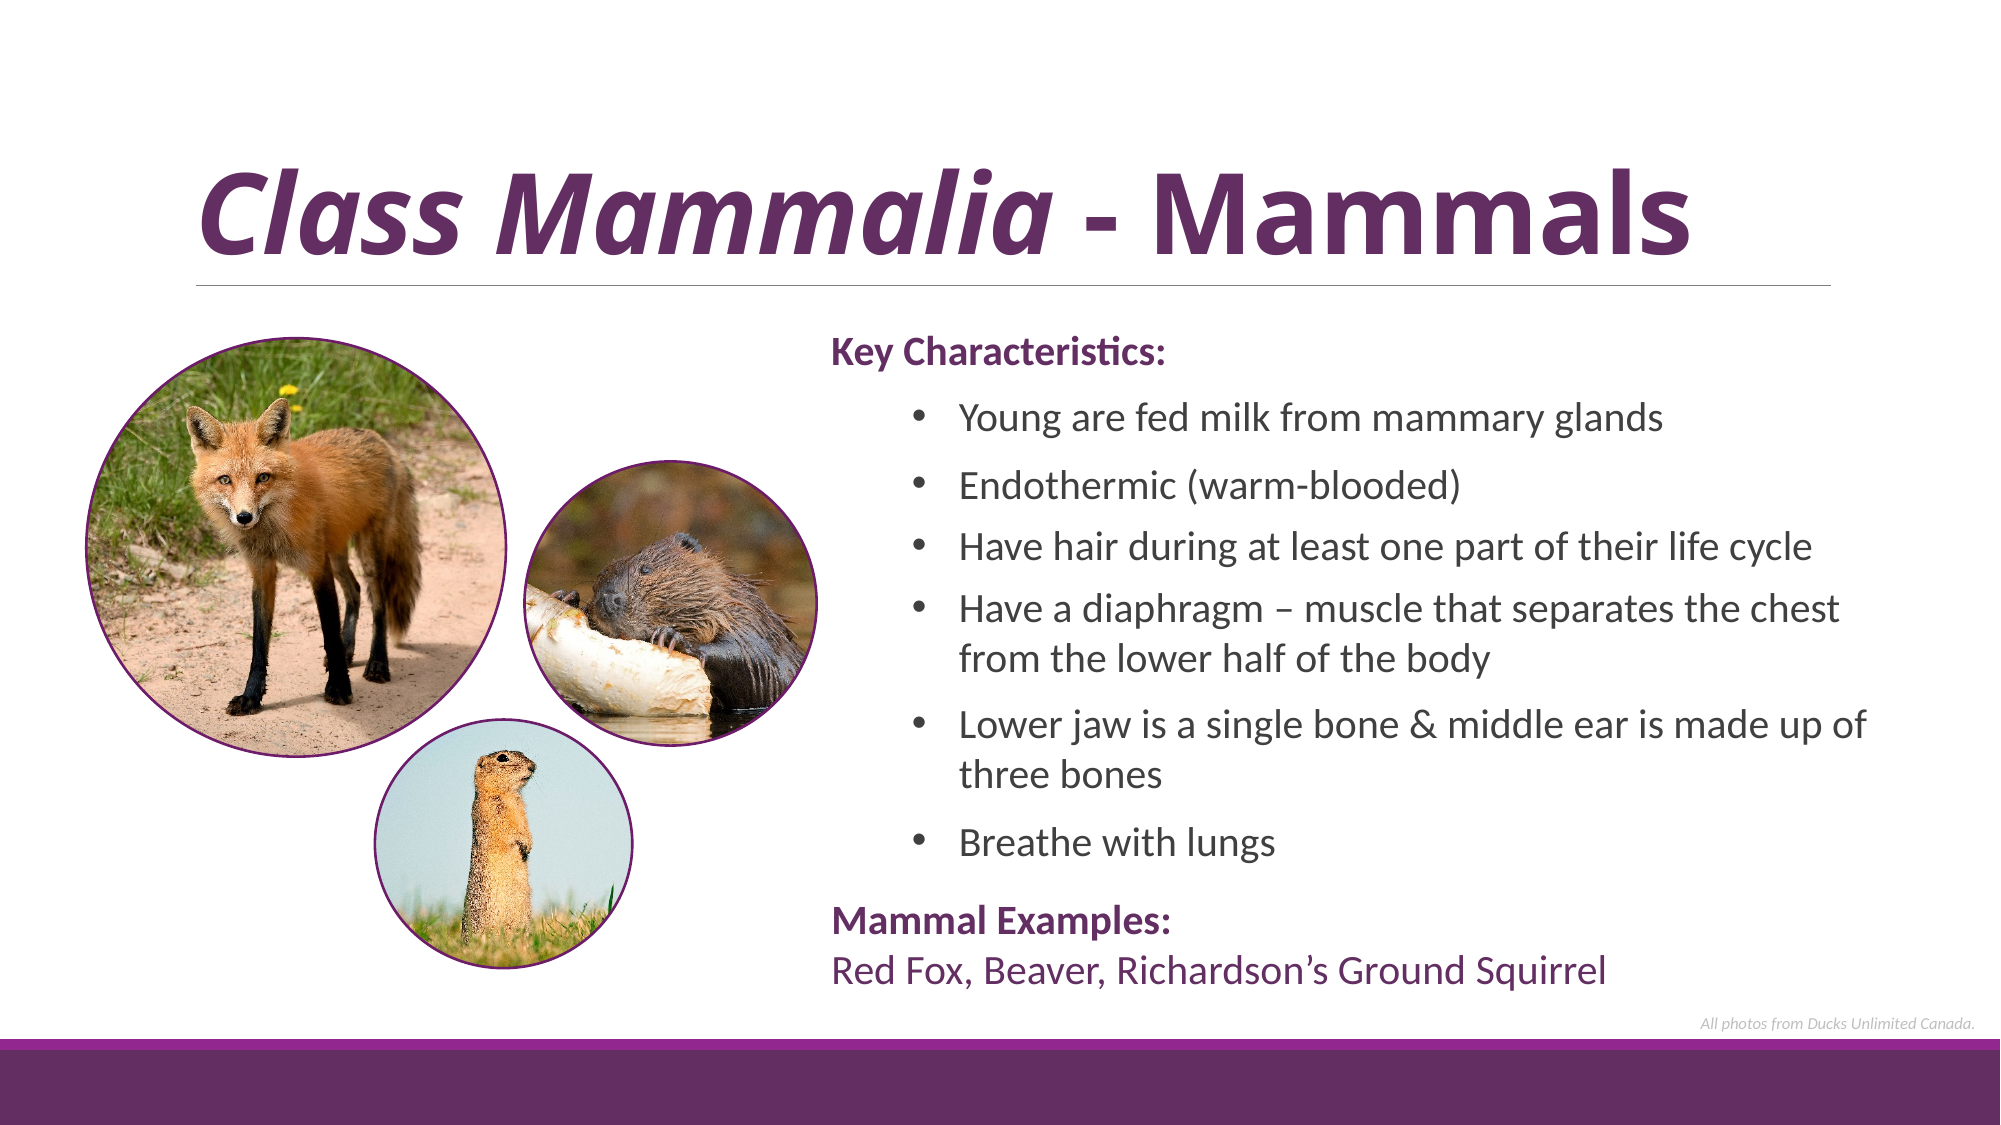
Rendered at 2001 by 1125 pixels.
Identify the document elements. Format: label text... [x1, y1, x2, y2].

text_box [84, 336, 508, 758]
text_box Breathe with lungs [897, 807, 1845, 872]
text_box Have hair during at least one part of their life cycle [897, 511, 2000, 577]
text_box Lower jaw is a single bone & middle ear is made up of three bones [897, 689, 1918, 805]
title Class Mammalia - Mammals [180, 47, 1830, 285]
text_box All photos from Ducks Unlimited Canada. [1685, 1005, 2000, 1040]
text_box Red Fox, Beaver, Richardson’s Ground Squirrel [816, 935, 1936, 1001]
text_box Have a diaphragm – muscle that separates the chest from the lower half of the body [897, 577, 1900, 689]
text_box [523, 460, 818, 747]
text_box Key Characteristics: [816, 316, 1659, 382]
text_box Mammal Examples: [816, 885, 1671, 950]
text_box Young are fed milk from mammary glands [897, 382, 1845, 448]
text_box [373, 718, 634, 970]
text_box Endothermic (warm-blooded) [897, 450, 2000, 511]
